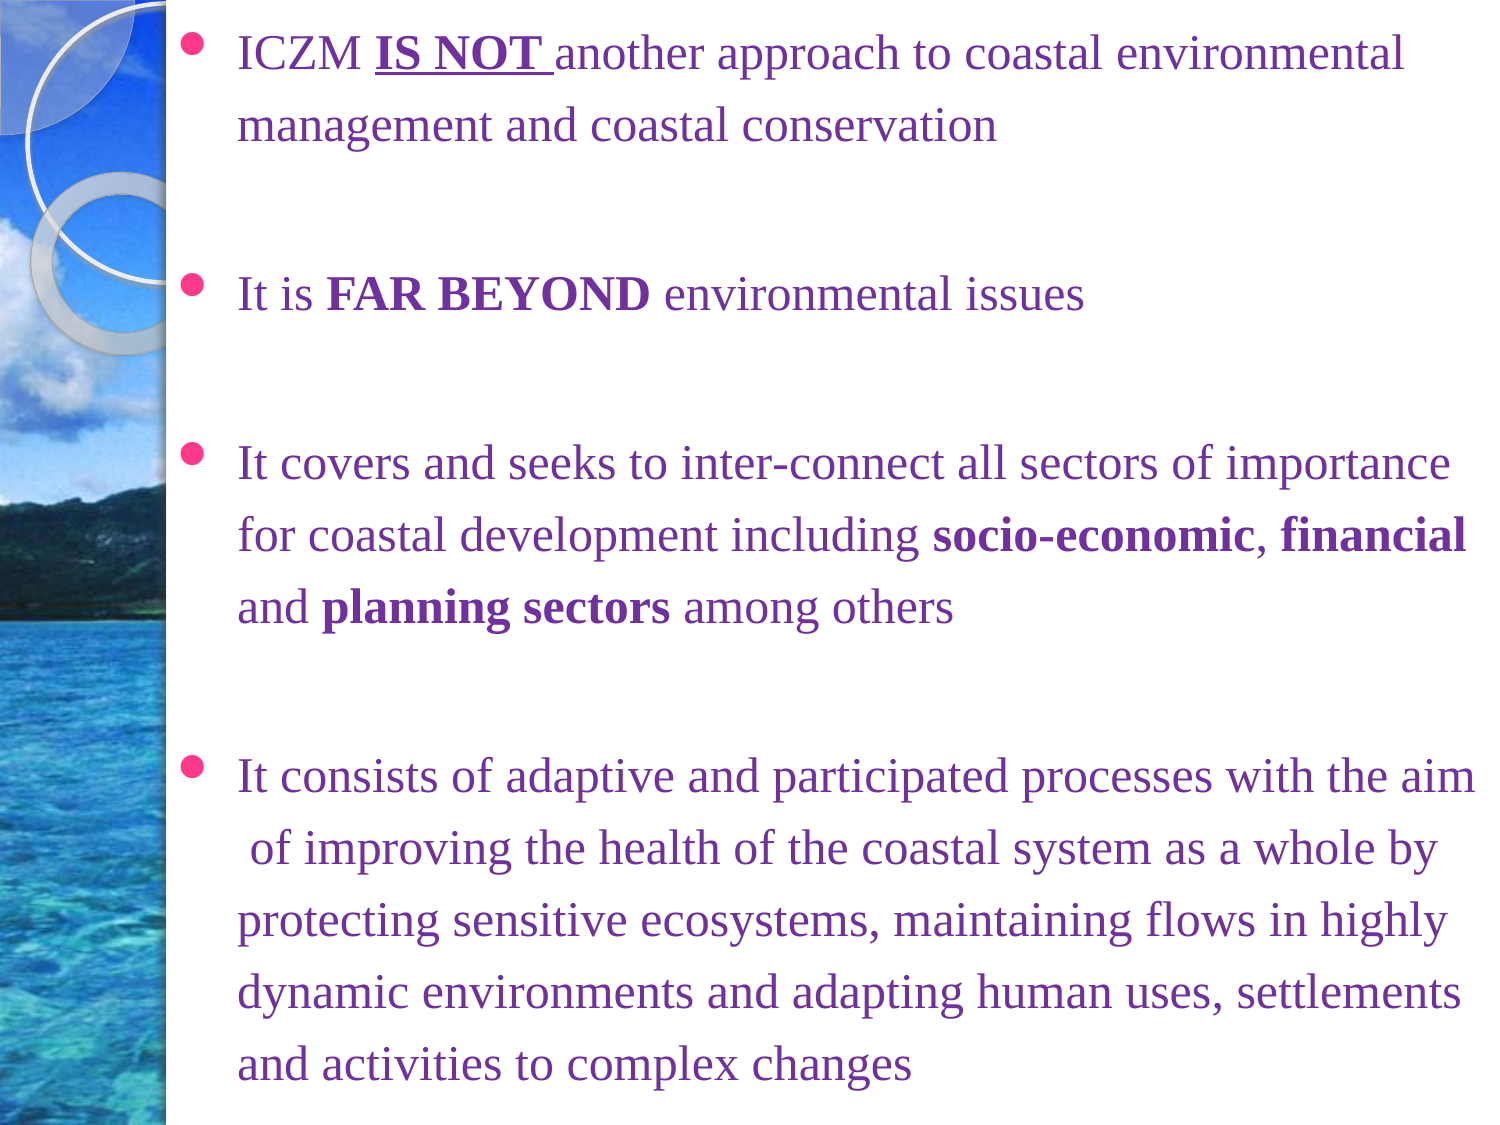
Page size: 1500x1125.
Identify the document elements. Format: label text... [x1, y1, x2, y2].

picture [53, 240, 160, 332]
picture [32, 13, 160, 207]
picture [62, 195, 160, 280]
list ICZM IS NOT another approach to coastal environmental management and coastal conservation It is FAR BEYOND environmental issues It covers and seeks to inter‐connect all sectors of importance for coastal development including socio‐economic, financial and planning sectors among others It consists of adaptive and participated processes with the aim of improving the health of the coastal system as a whole by protecting sensitive ecosystems, maintaining flows in highly dynamic environments and adapting human uses, settlements and activities to complex changes [162, 0, 1500, 788]
picture [0, 134, 166, 1125]
picture [136, 0, 162, 4]
